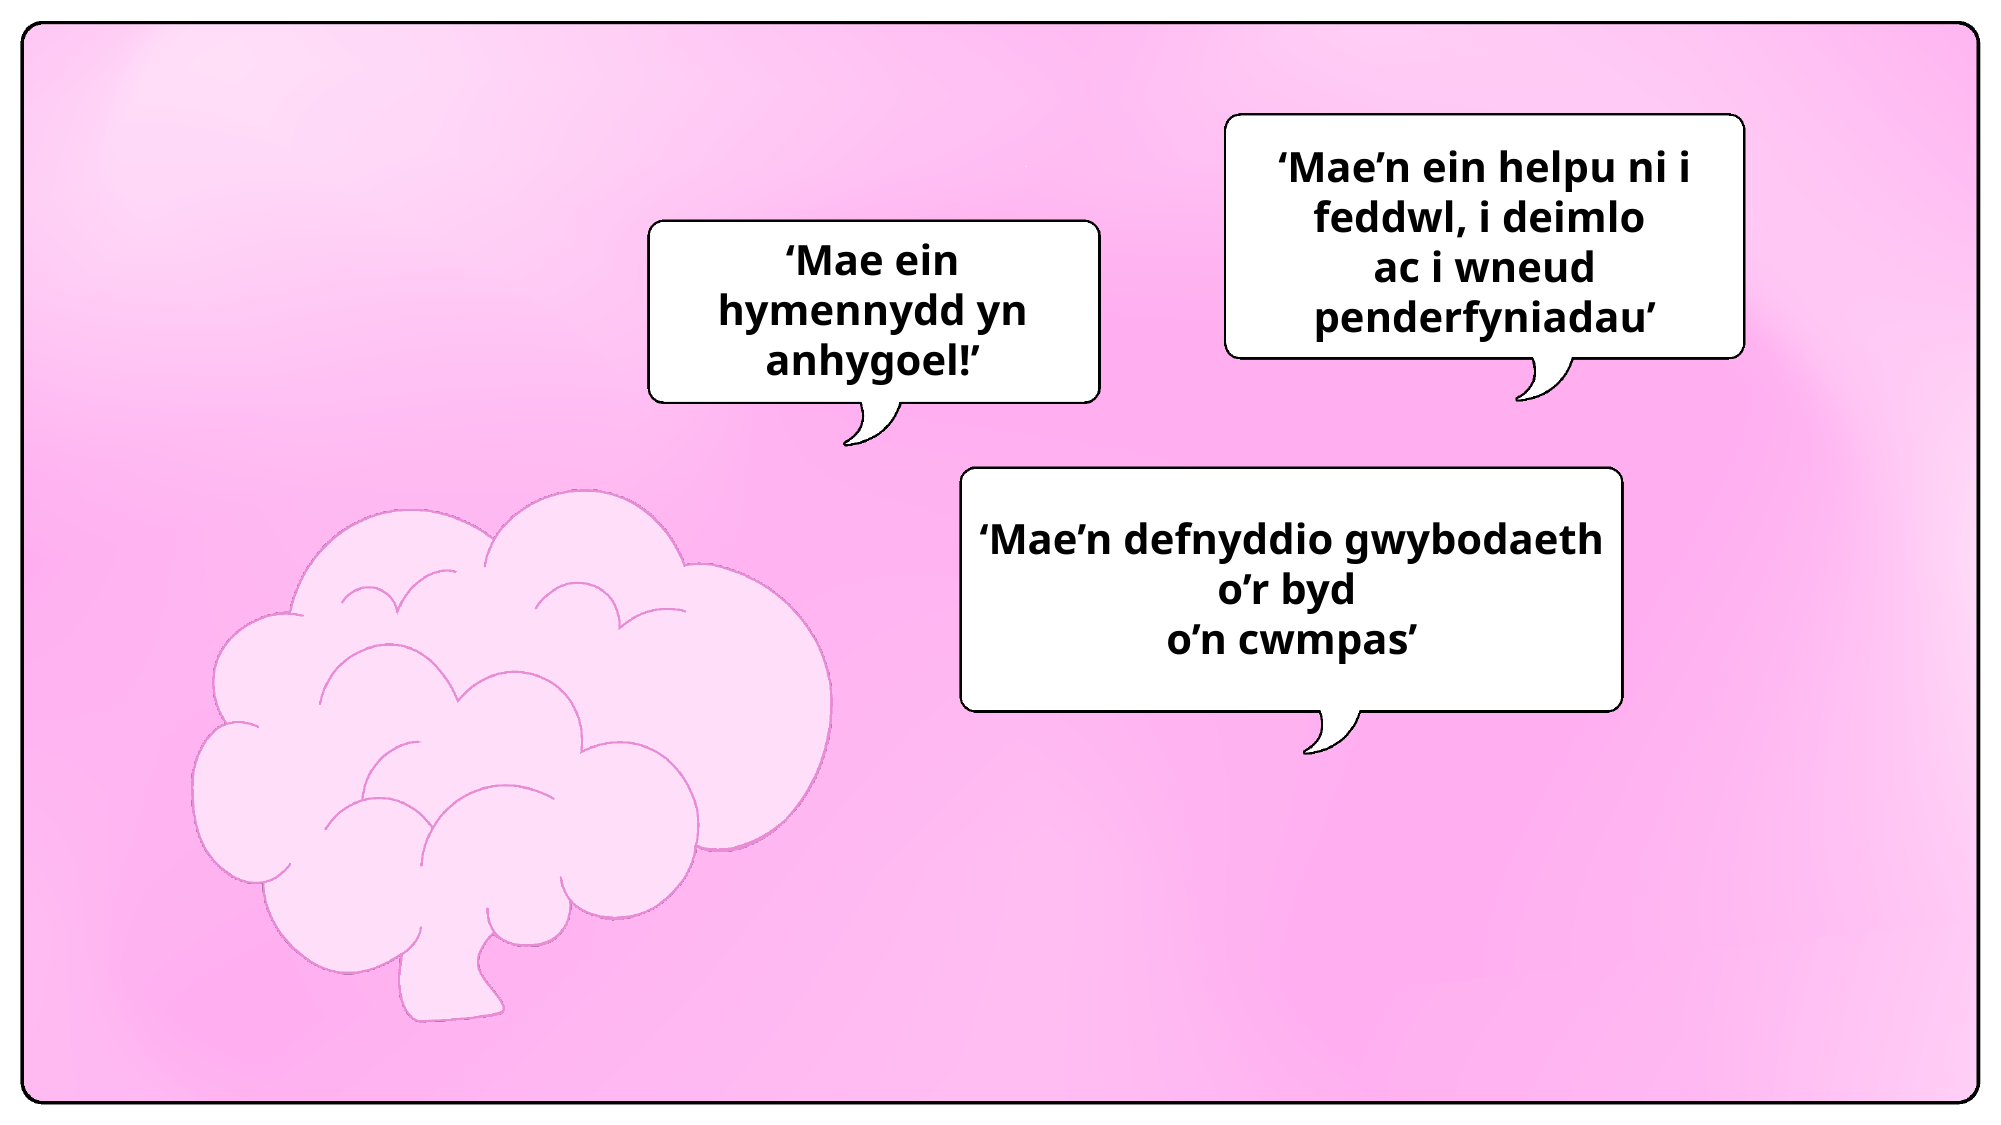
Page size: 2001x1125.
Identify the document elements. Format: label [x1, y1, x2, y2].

picture [0, 0, 2000, 1125]
text_box [632, 201, 1113, 455]
text_box [1205, 95, 1761, 420]
text_box [939, 453, 1643, 761]
